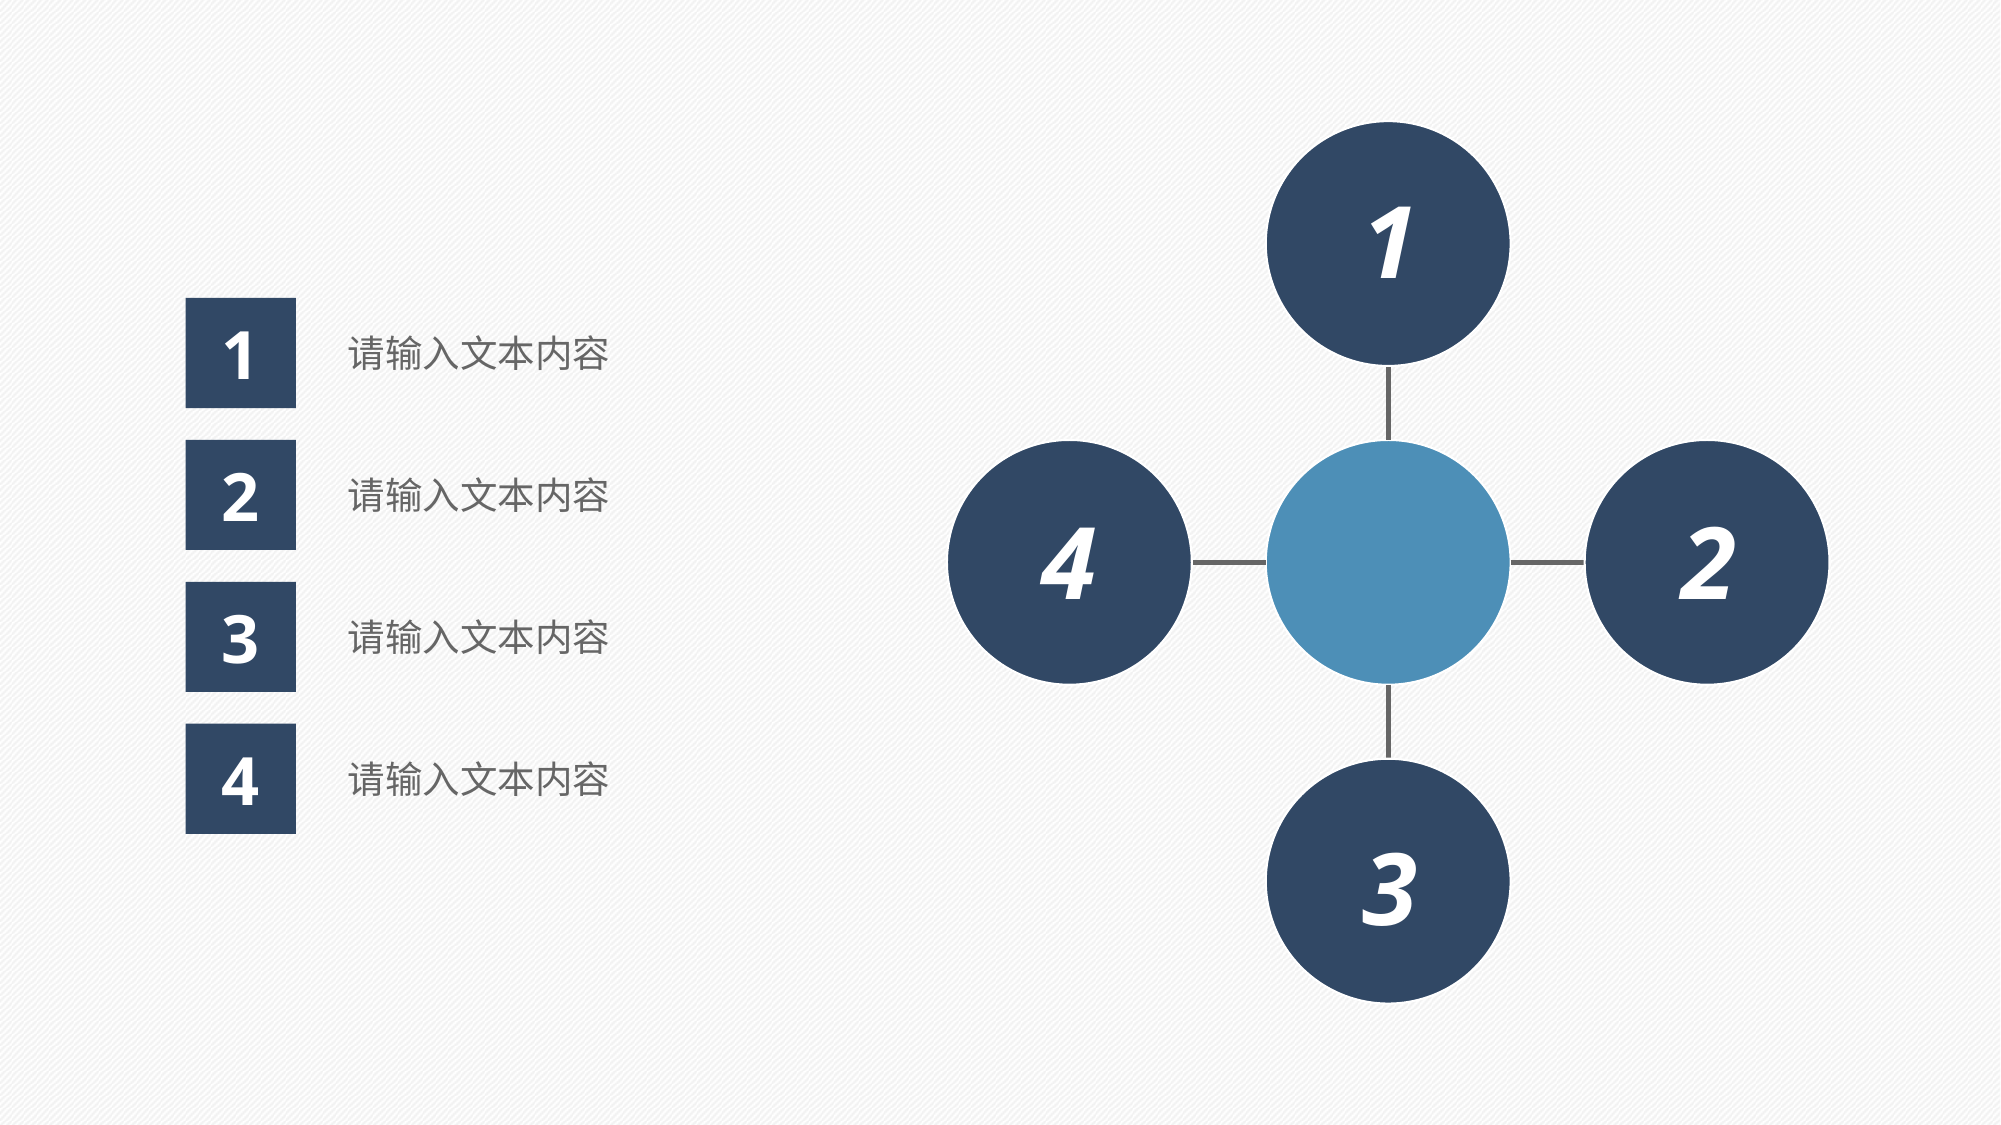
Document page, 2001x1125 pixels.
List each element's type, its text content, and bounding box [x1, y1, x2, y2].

text_box 请输入文本内容 [333, 748, 716, 809]
text_box 4 [185, 723, 296, 834]
text_box 2 [185, 439, 296, 550]
picture [0, 0, 2001, 1125]
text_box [721, 117, 2000, 1007]
text_box 3 [185, 581, 296, 692]
text_box 请输入文本内容 [333, 606, 716, 667]
text_box 请输入文本内容 [333, 322, 716, 383]
text_box 请输入文本内容 [333, 464, 716, 525]
text_box 1 [185, 297, 296, 409]
